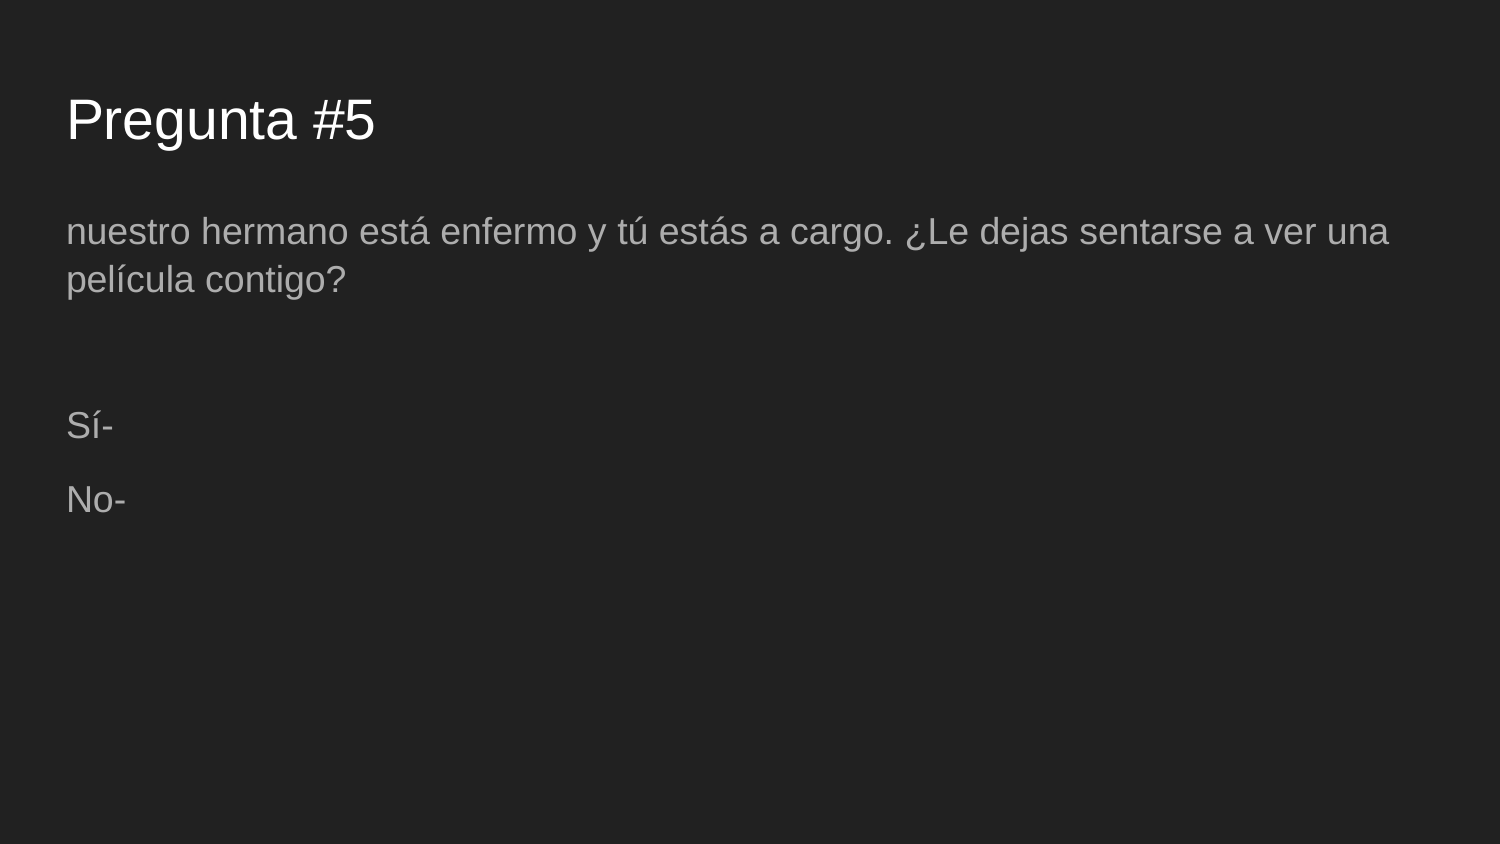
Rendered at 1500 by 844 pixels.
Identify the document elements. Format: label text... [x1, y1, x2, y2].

title Pregunta #5 [51, 72, 1449, 167]
list nuestro hermano está enfermo y tú estás a cargo. ¿Le dejas sentarse a ver una película contigo? Sí- No- [51, 189, 1449, 750]
